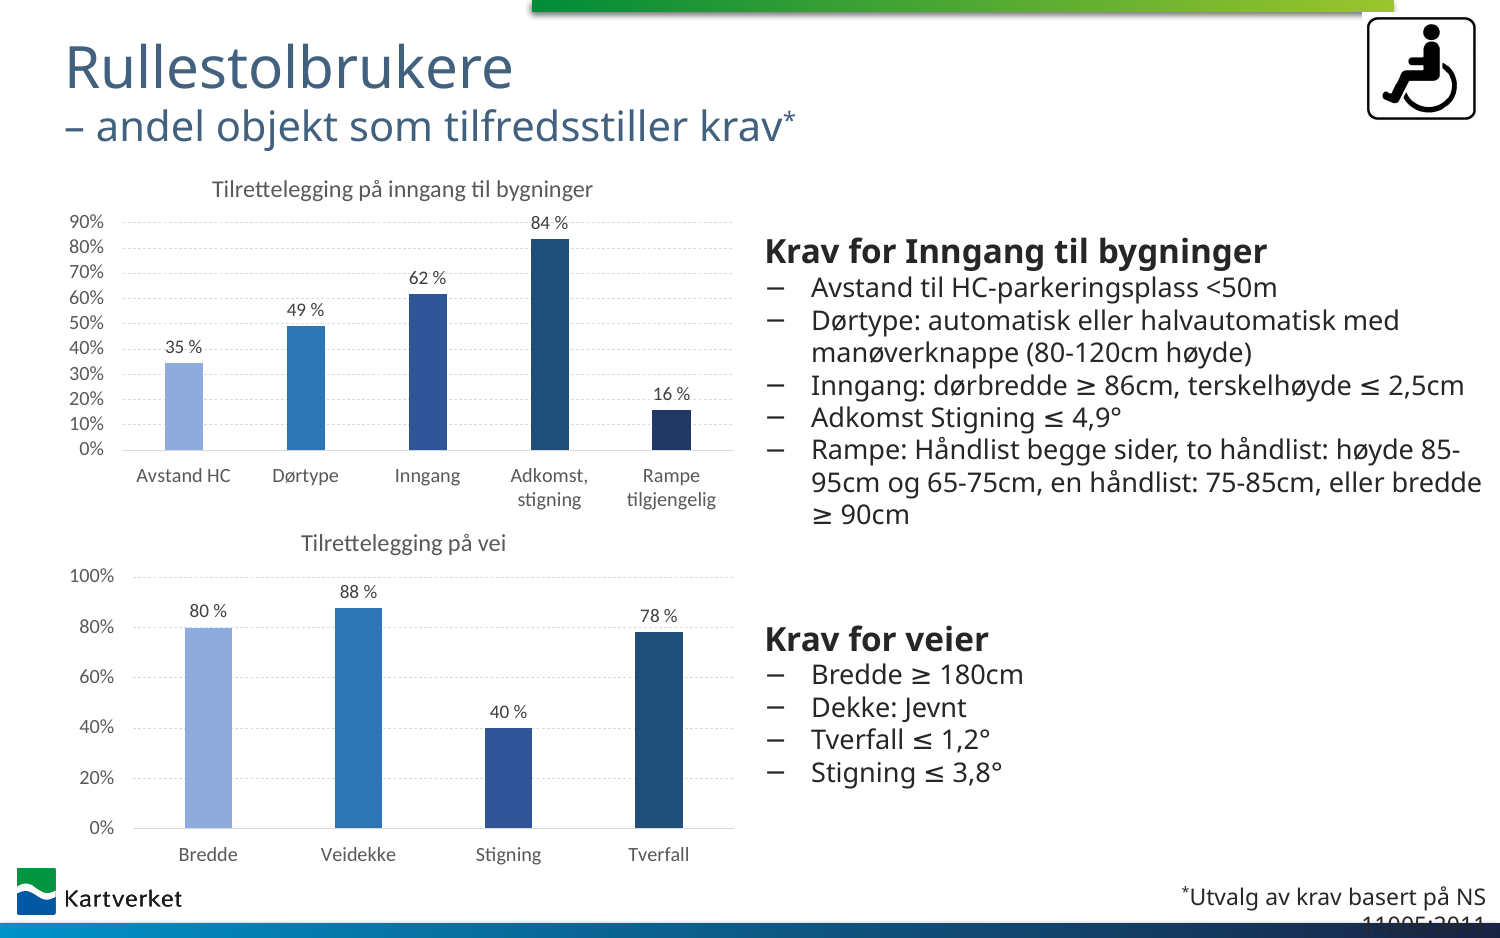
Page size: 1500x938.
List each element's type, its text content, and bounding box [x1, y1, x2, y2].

text_box Krav for Inngang til bygninger Avstand til HC-parkeringsplass <50m Dørtype: automatisk eller halvautomatisk med manøverknappe (80-120cm høyde) Inngang: dørbredde ≥ 86cm, terskelhøyde ≤ 2,5cm Adkomst Stigning ≤ 4,9° Rampe: Håndlist begge sider, to håndlist: høyde 85-95cm og 65-75cm, en håndlist: 75-85cm, eller bredde ≥ 90cm [749, 223, 1500, 538]
text_box Krav for veier Bredde ≥ 180cm Dekke: Jevnt Tverfall ≤ 1,2° Stigning ≤ 3,8° [749, 610, 1500, 795]
picture [62, 520, 746, 874]
text_box *Utvalg av krav basert på NS 11005:2011 [1068, 873, 1500, 938]
picture [62, 166, 744, 519]
picture [1362, 12, 1481, 126]
text_box Rullestolbrukere – andel objekt som tilfredsstiller krav* [49, 25, 1431, 158]
